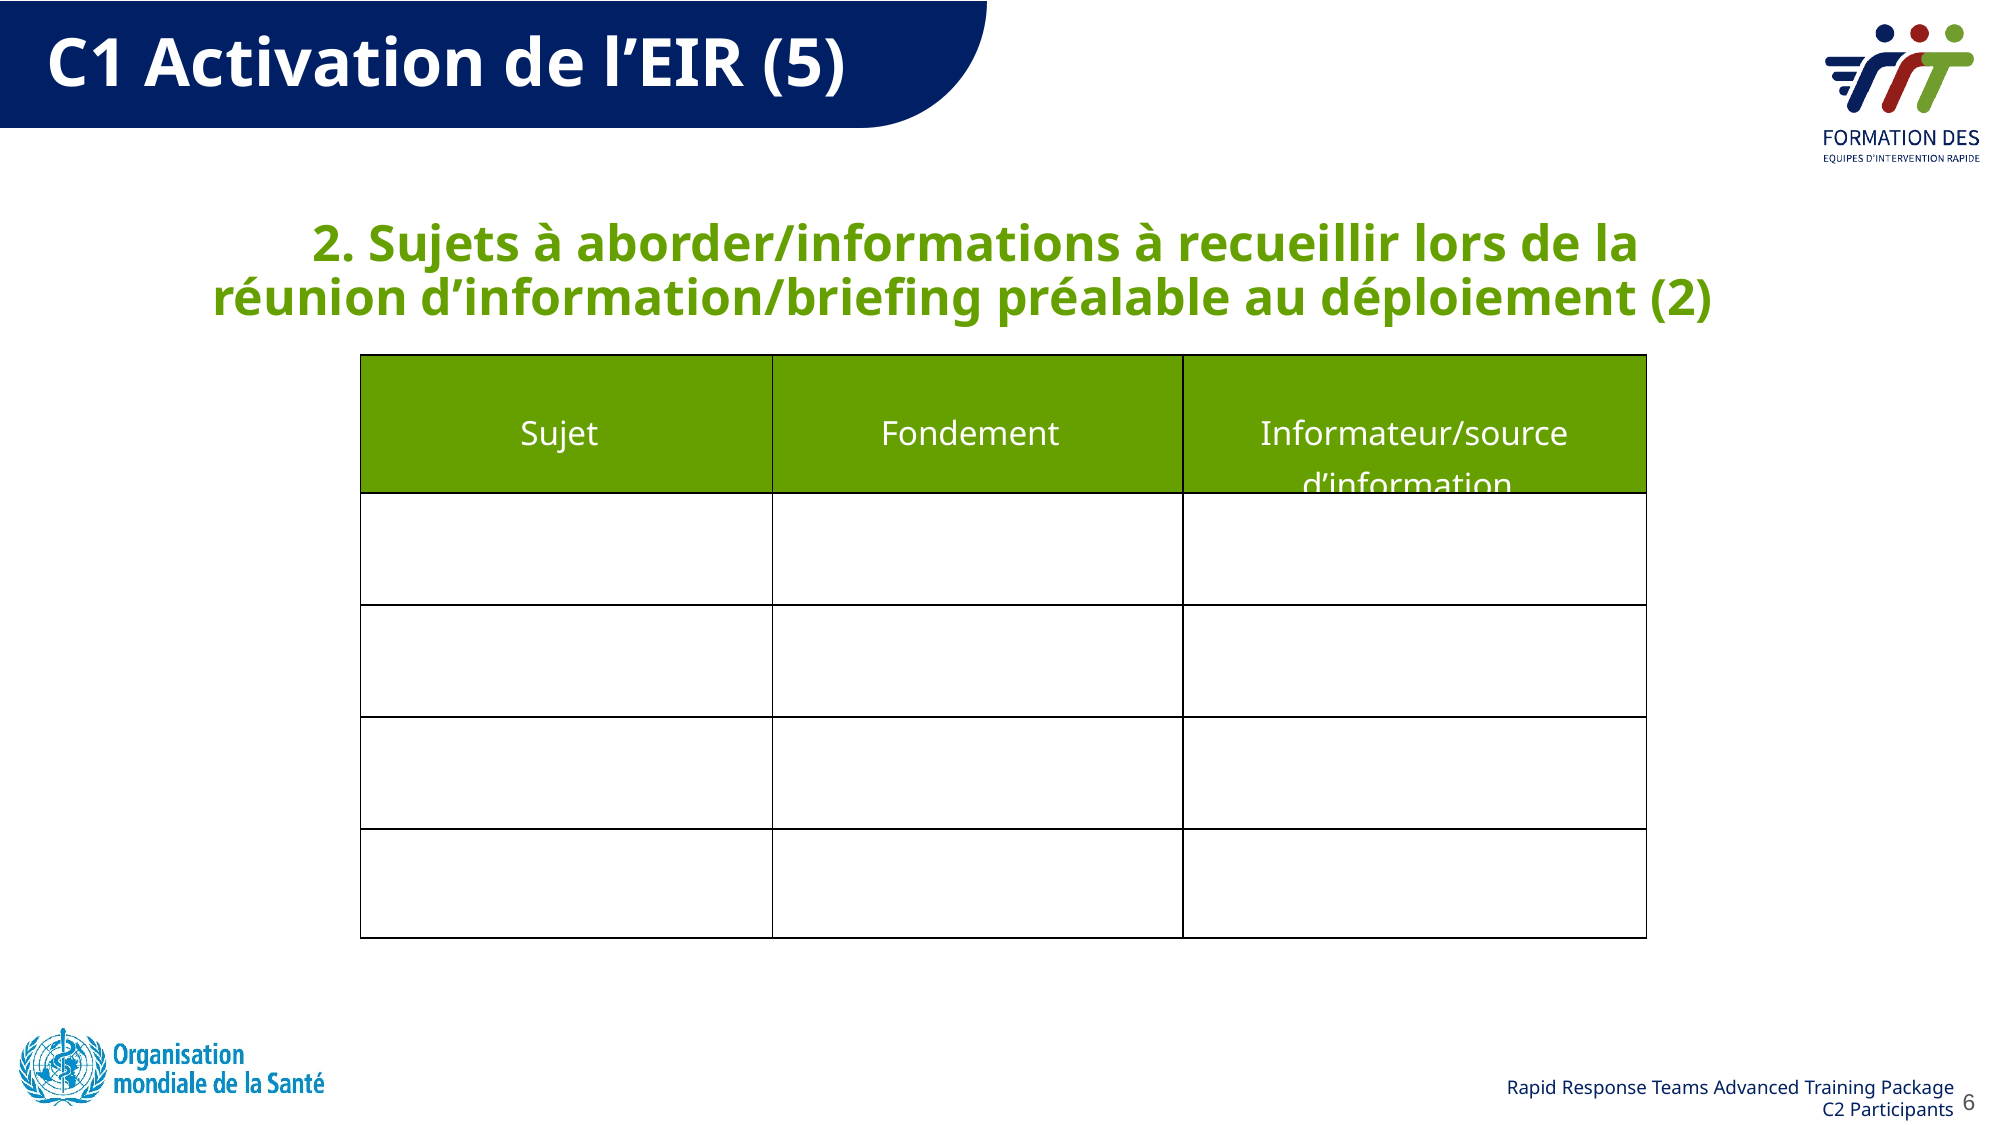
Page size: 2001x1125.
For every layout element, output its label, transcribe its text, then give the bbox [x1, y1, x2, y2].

picture [65, 1043, 71, 1052]
table_header Sujet [361, 356, 772, 492]
table_cell [1184, 606, 1646, 716]
table_header Informateur/source d’information [1184, 356, 1646, 492]
picture [19, 1028, 324, 1106]
table_cell [361, 718, 772, 828]
table_cell [773, 494, 1182, 604]
picture [0, 1, 987, 128]
picture [1823, 23, 1980, 164]
table_cell [773, 718, 1182, 828]
table_cell [361, 494, 772, 604]
table_cell [1184, 718, 1646, 828]
table_cell [361, 606, 772, 716]
table_cell [1184, 830, 1646, 937]
table_cell [773, 606, 1182, 716]
table_cell [361, 830, 772, 937]
text_box C1 Activation de l’EIR (5) [39, 12, 1033, 108]
table_cell [773, 830, 1182, 937]
list 2. Sujets à aborder/informations à recueillir lors de la réunion d’information/briefing préalable au déploiement (2) [204, 210, 1841, 975]
table_header Fondement [773, 356, 1182, 492]
table_cell [1184, 494, 1646, 604]
